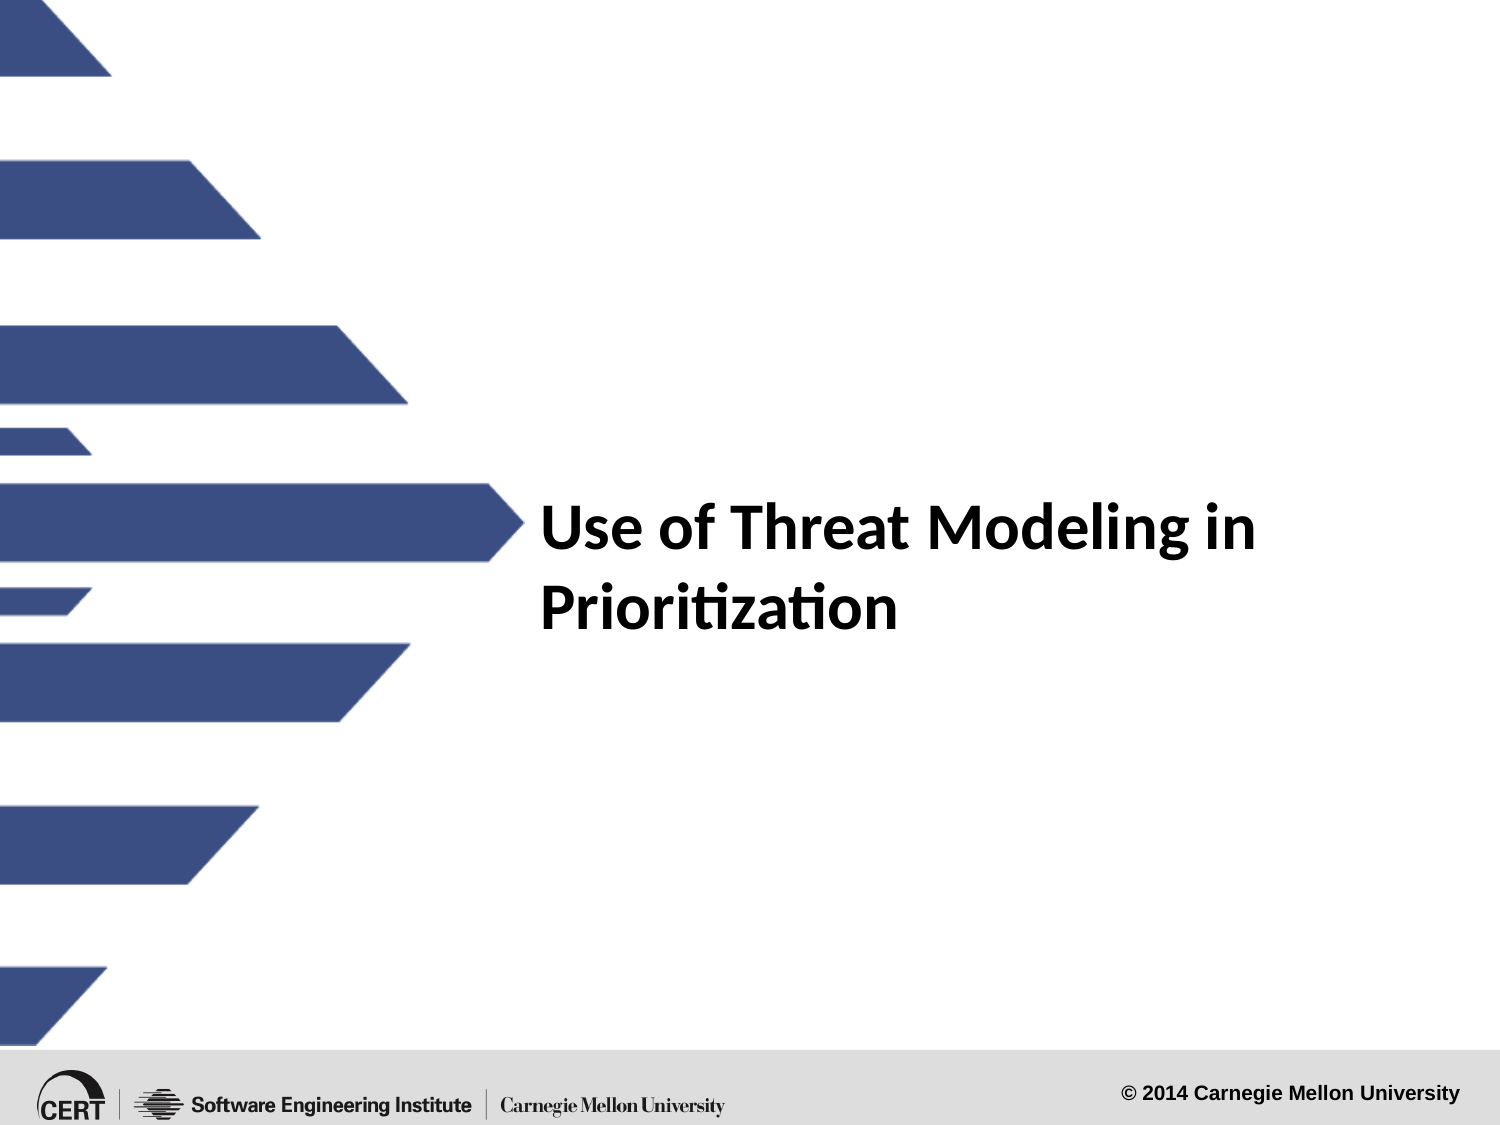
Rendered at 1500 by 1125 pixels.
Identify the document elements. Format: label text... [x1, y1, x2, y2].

picture [0, 0, 525, 1046]
title Use of Threat Modeling in Prioritization [524, 474, 1426, 688]
picture [37, 1069, 725, 1122]
